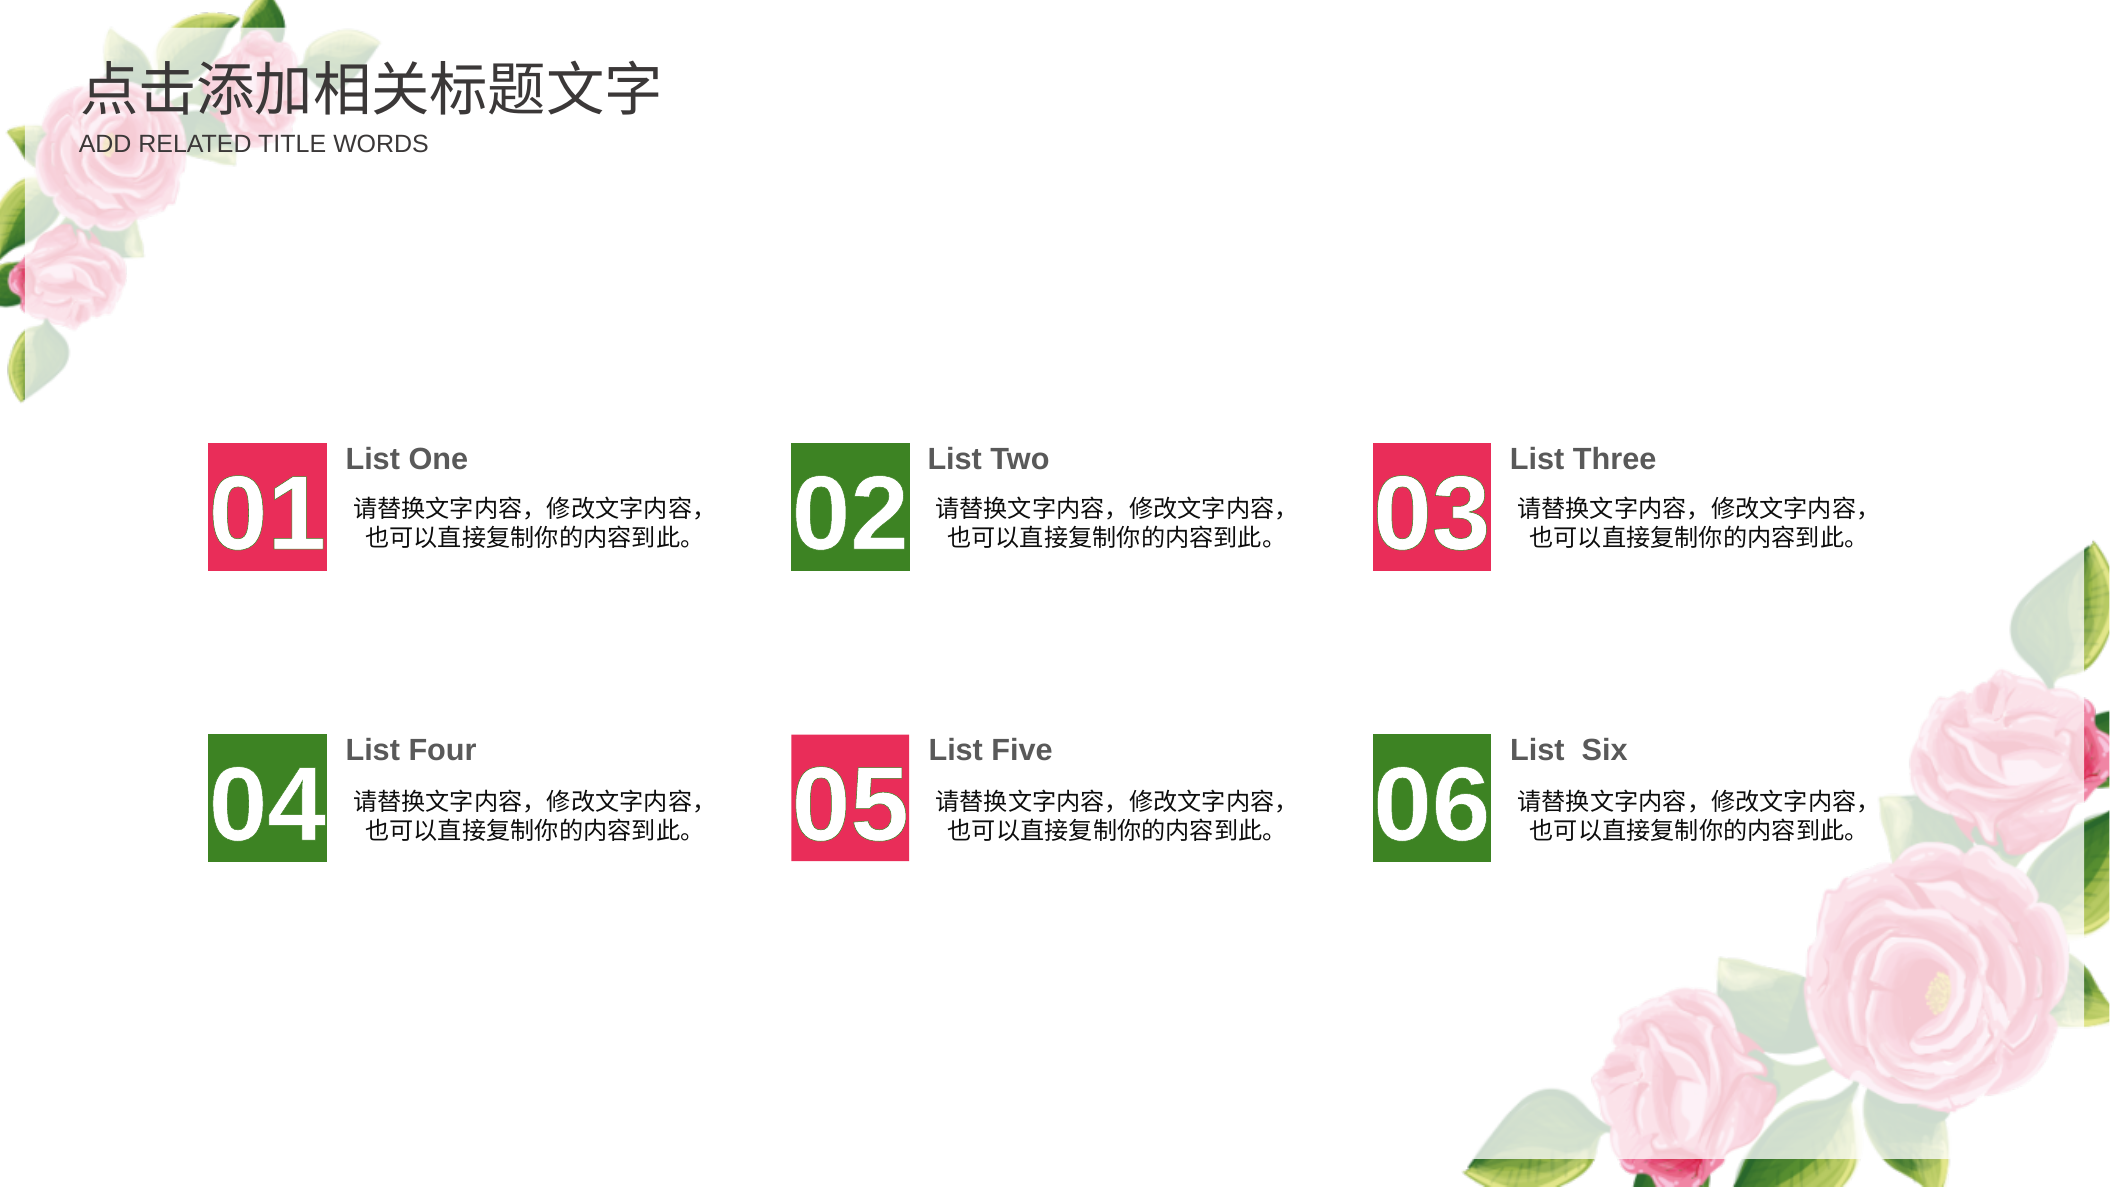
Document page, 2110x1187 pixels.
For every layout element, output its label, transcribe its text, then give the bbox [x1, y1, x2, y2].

text_box 04 [208, 734, 327, 862]
text_box 02 [791, 443, 910, 571]
text_box 点击添加相关标题文字 [64, 43, 679, 130]
picture [0, 0, 2110, 1187]
text_box 01 [208, 443, 327, 571]
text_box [1509, 438, 1890, 552]
text_box 05 [791, 734, 910, 862]
text_box ADD RELATED TITLE WORDS [62, 119, 446, 166]
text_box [344, 729, 725, 845]
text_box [926, 438, 1308, 552]
text_box 03 [1373, 443, 1491, 571]
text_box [344, 438, 725, 552]
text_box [1509, 729, 1890, 845]
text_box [927, 729, 1308, 845]
text_box 06 [1373, 734, 1491, 862]
